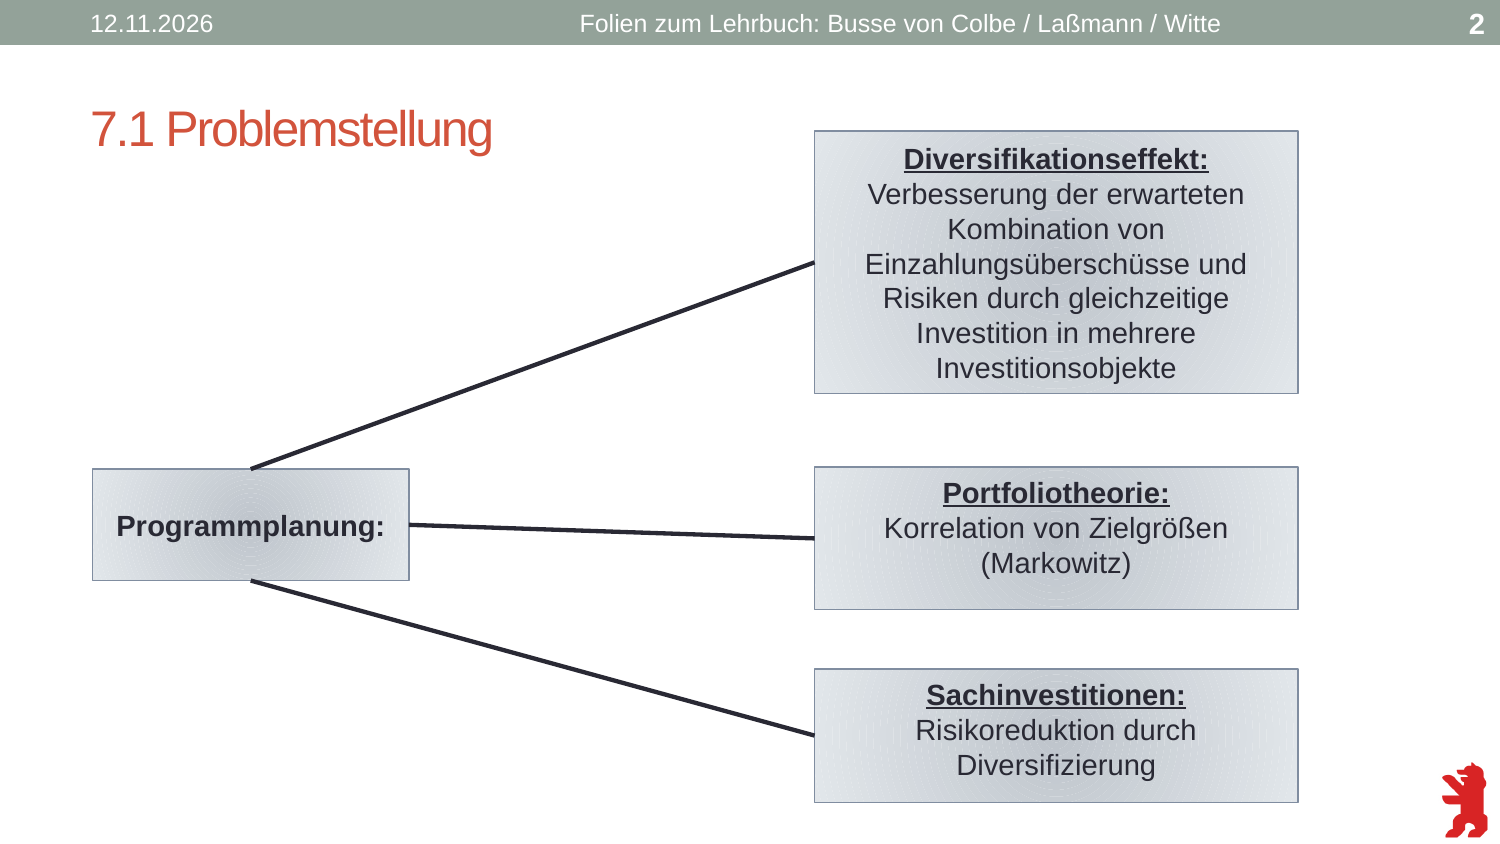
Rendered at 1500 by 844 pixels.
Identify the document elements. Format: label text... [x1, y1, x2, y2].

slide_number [75, 2, 550, 43]
text_box Sachinvestitionen: Risikoreduktion durch Diversifizierung [814, 668, 1299, 803]
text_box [408, 524, 815, 539]
slide_number 2 [1325, 2, 1500, 43]
text_box Diversifikationseffekt: Verbesserung der erwarteten Kombination von Einzahlungsüberschüsse und Risiken durch gleichzeitige Investition in mehrere Investitionsobjekte [814, 130, 1299, 394]
footer Folien zum Lehrbuch: Busse von Colbe / Laßmann / Witte [562, 2, 1238, 43]
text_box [250, 580, 815, 736]
picture [1434, 760, 1500, 844]
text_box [250, 262, 815, 470]
title 7.1 Problemstellung [75, 65, 1425, 188]
text_box Portfoliotheorie: Korrelation von Zielgrößen (Markowitz) [814, 466, 1299, 610]
text_box Programmplanung: [92, 468, 410, 581]
